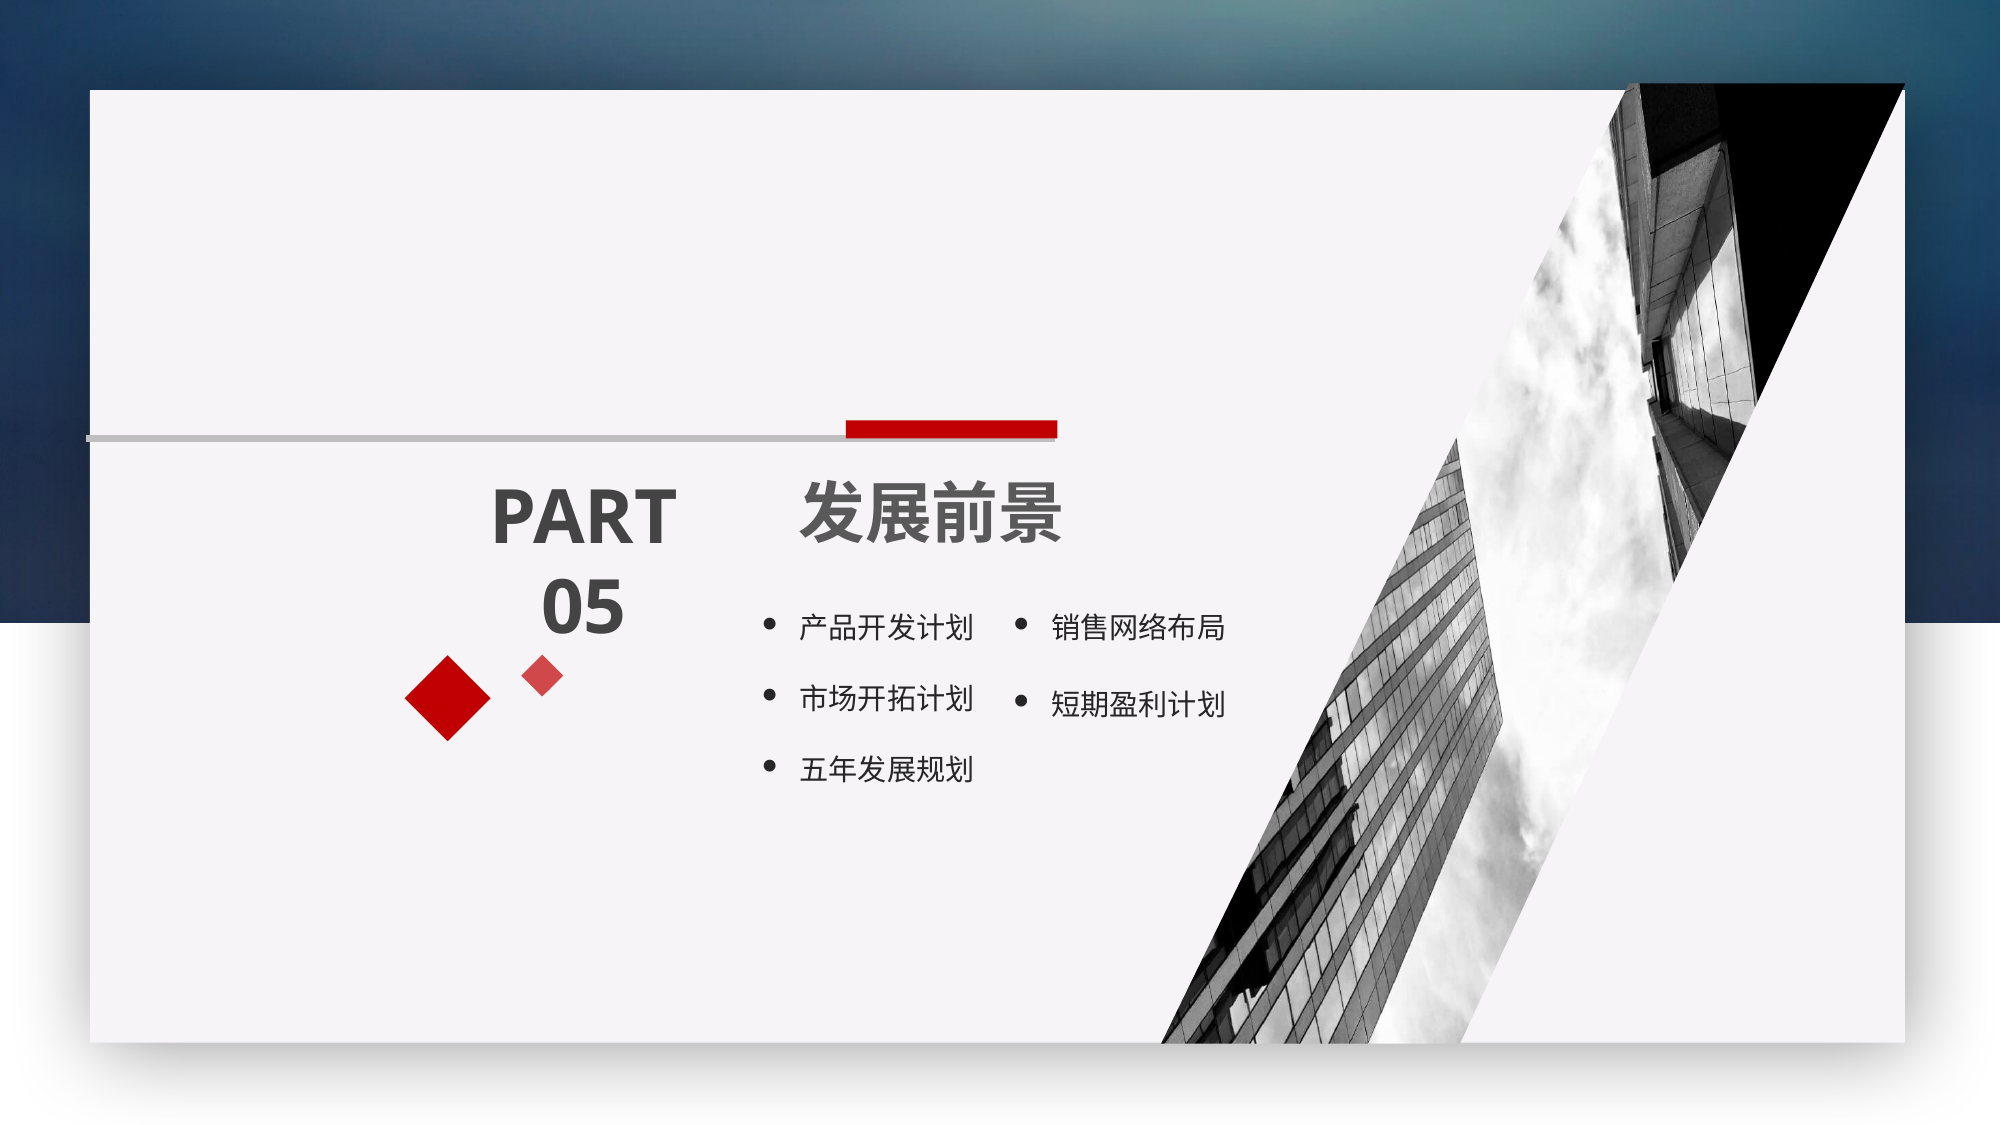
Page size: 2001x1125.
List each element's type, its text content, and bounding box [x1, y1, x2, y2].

text_box [519, 656, 565, 698]
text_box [1013, 609, 1160, 722]
picture [0, 0, 2000, 1044]
text_box PART 05 [422, 460, 745, 656]
text_box 发展前景 [783, 463, 1081, 559]
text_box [85, 420, 1058, 439]
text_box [762, 609, 1160, 787]
text_box [403, 656, 493, 743]
